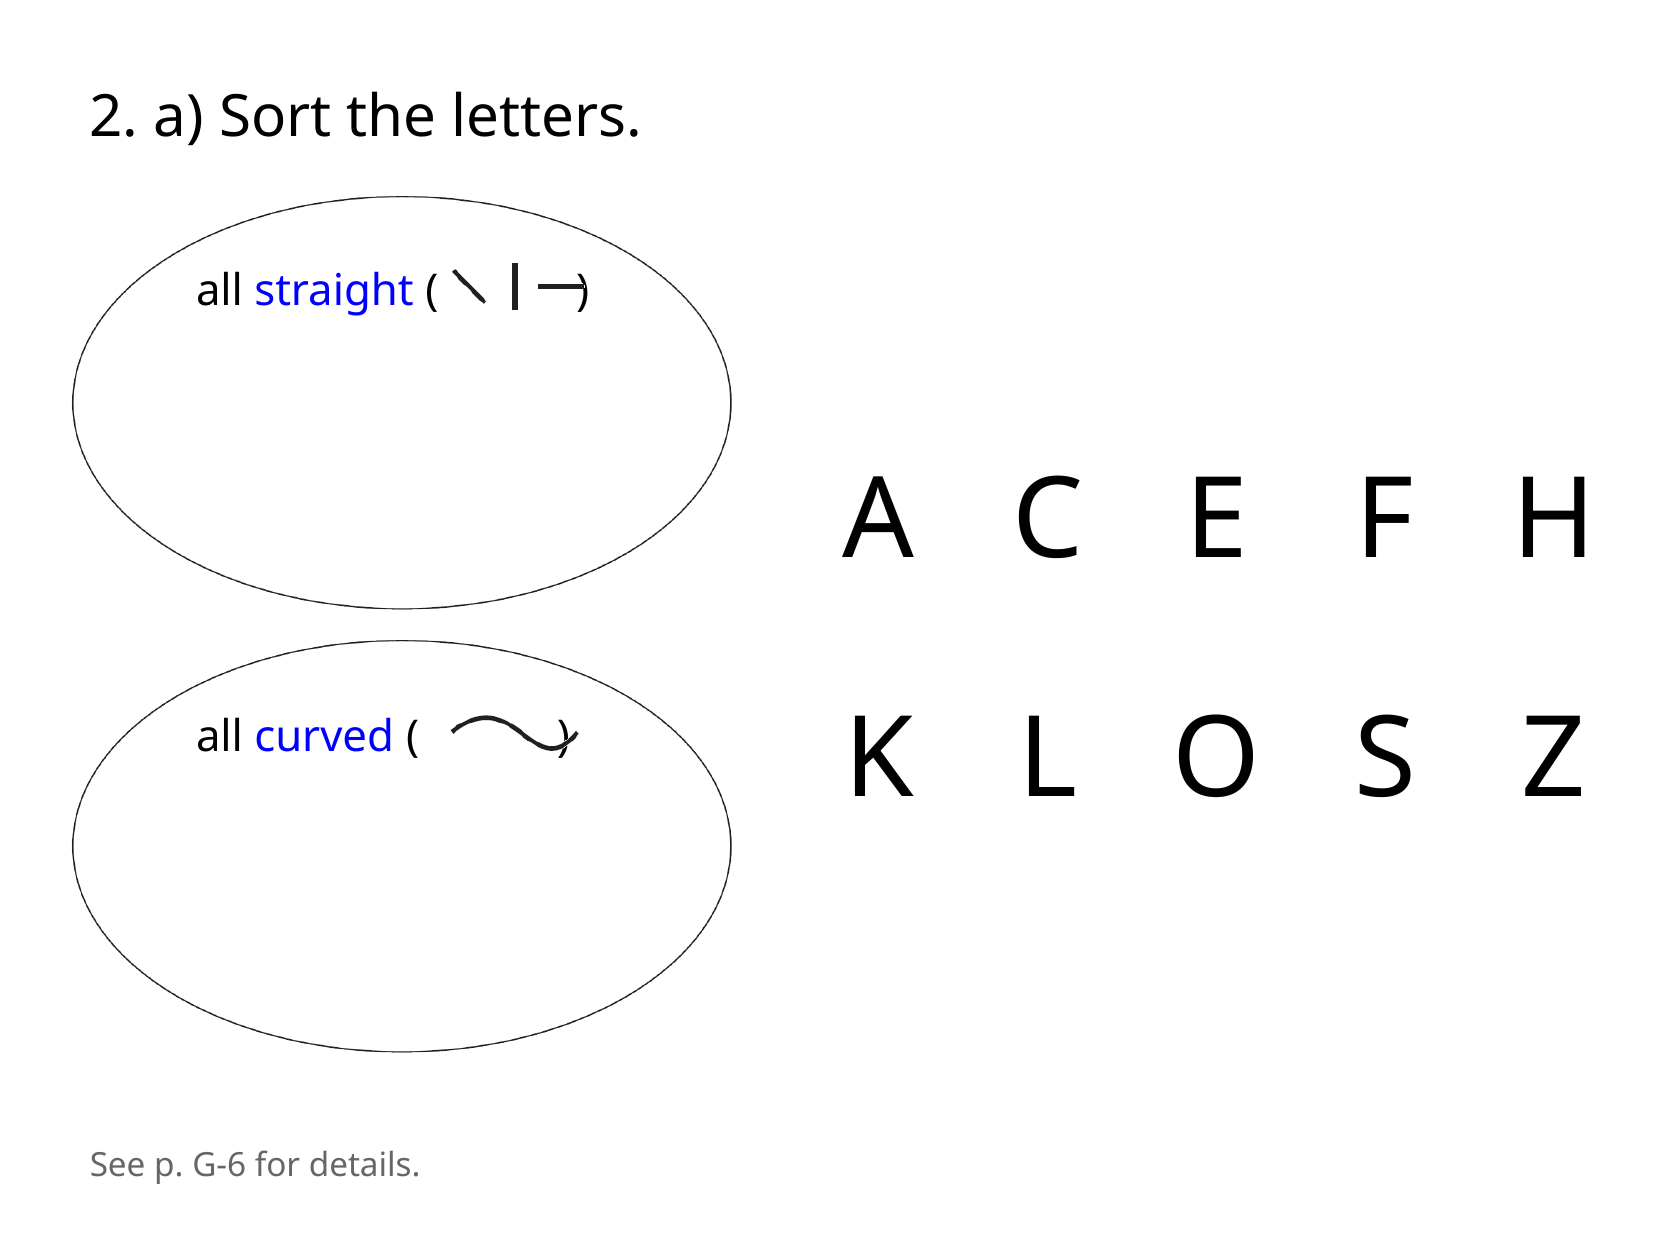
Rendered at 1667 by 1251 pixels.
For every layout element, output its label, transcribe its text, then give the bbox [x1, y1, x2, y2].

text_box Z [1490, 677, 1618, 827]
text_box K [815, 677, 943, 827]
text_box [62, 193, 746, 1056]
text_box C [984, 437, 1112, 588]
text_box S [1321, 677, 1449, 827]
text_box H [1490, 437, 1618, 588]
text_box A [815, 437, 943, 588]
text_box 2. a) Sort the letters. [74, 70, 1667, 156]
text_box O [1152, 677, 1280, 827]
text_box L [984, 677, 1112, 827]
text_box E [1152, 437, 1280, 588]
text_box F [1321, 437, 1449, 588]
text_box See p. G-6 for details. [75, 1135, 1576, 1190]
